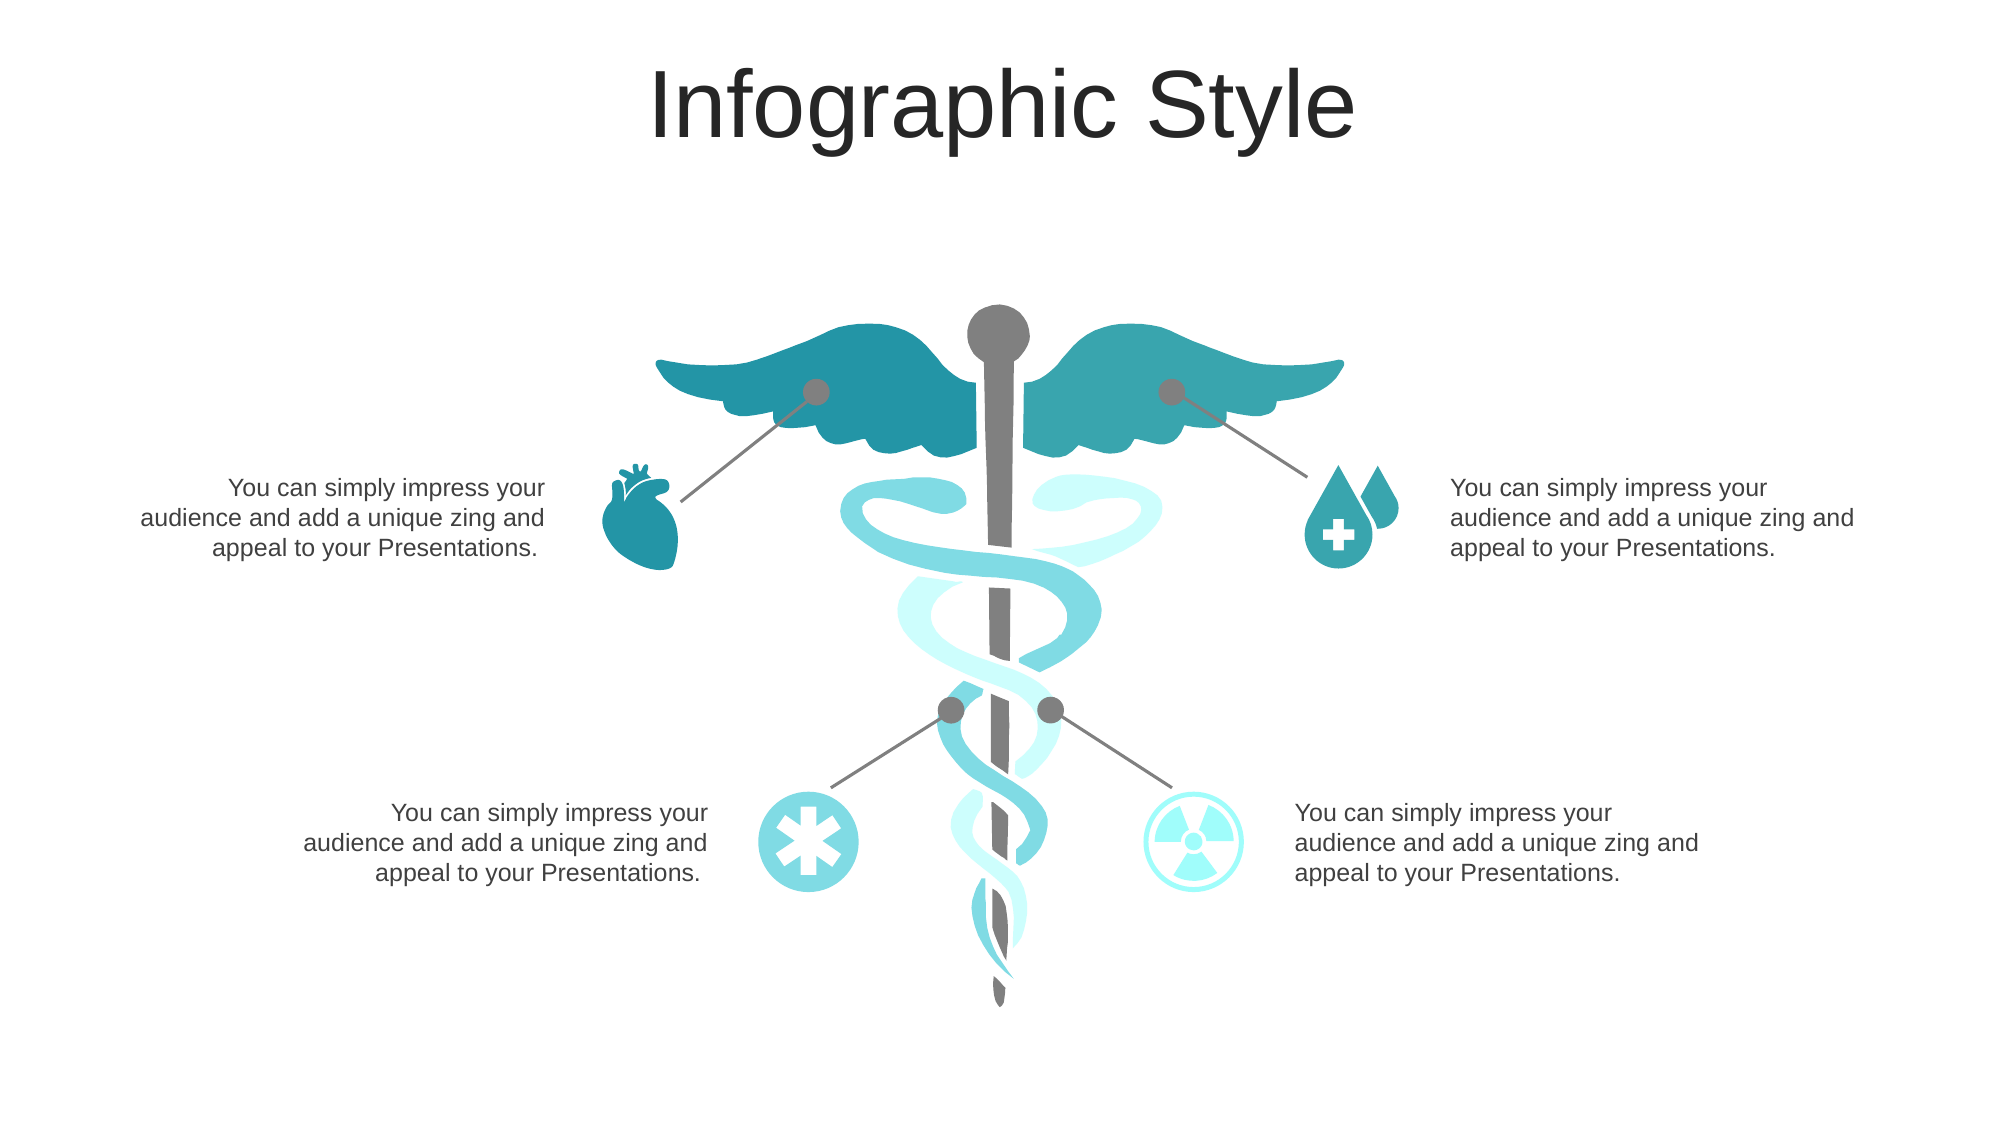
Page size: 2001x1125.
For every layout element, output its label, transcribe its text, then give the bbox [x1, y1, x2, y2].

list Infographic Style [53, 47, 1952, 166]
text_box You can simply impress your audience and add a unique zing and appeal to your Presentations. [1345, 788, 1717, 894]
text_box [1360, 465, 1399, 529]
text_box You can simply impress your audience and add a unique zing and appeal to your Presentations. [286, 788, 655, 894]
text_box [602, 463, 655, 570]
text_box You can simply impress your audience and add a unique zing and appeal to your Presentations. [1435, 463, 1873, 569]
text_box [655, 304, 1345, 1008]
text_box [1345, 476, 1373, 568]
text_box You can simply impress your audience and add a unique zing and appeal to your Presentations. [123, 463, 561, 569]
